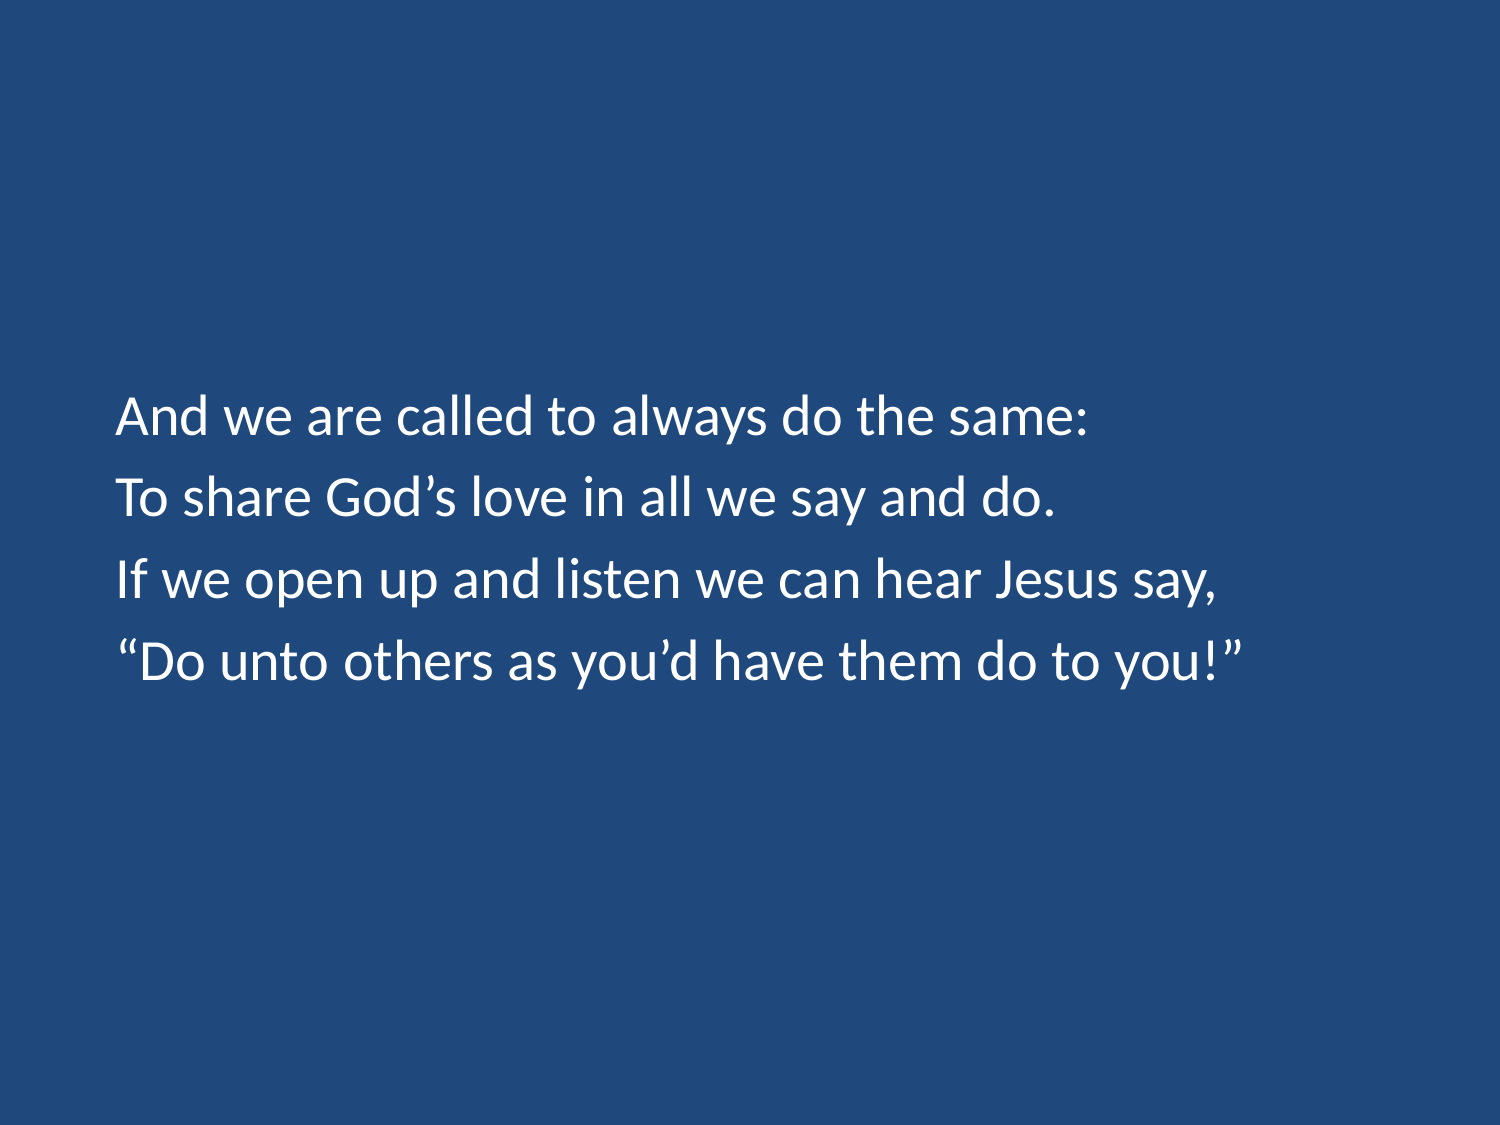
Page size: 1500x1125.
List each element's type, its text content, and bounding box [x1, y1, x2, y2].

list And we are called to always do the same: To share God’s love in all we say and do. If we open up and listen we can hear Jesus say, “Do unto others as you’d have them do to you!” [100, 369, 1454, 756]
